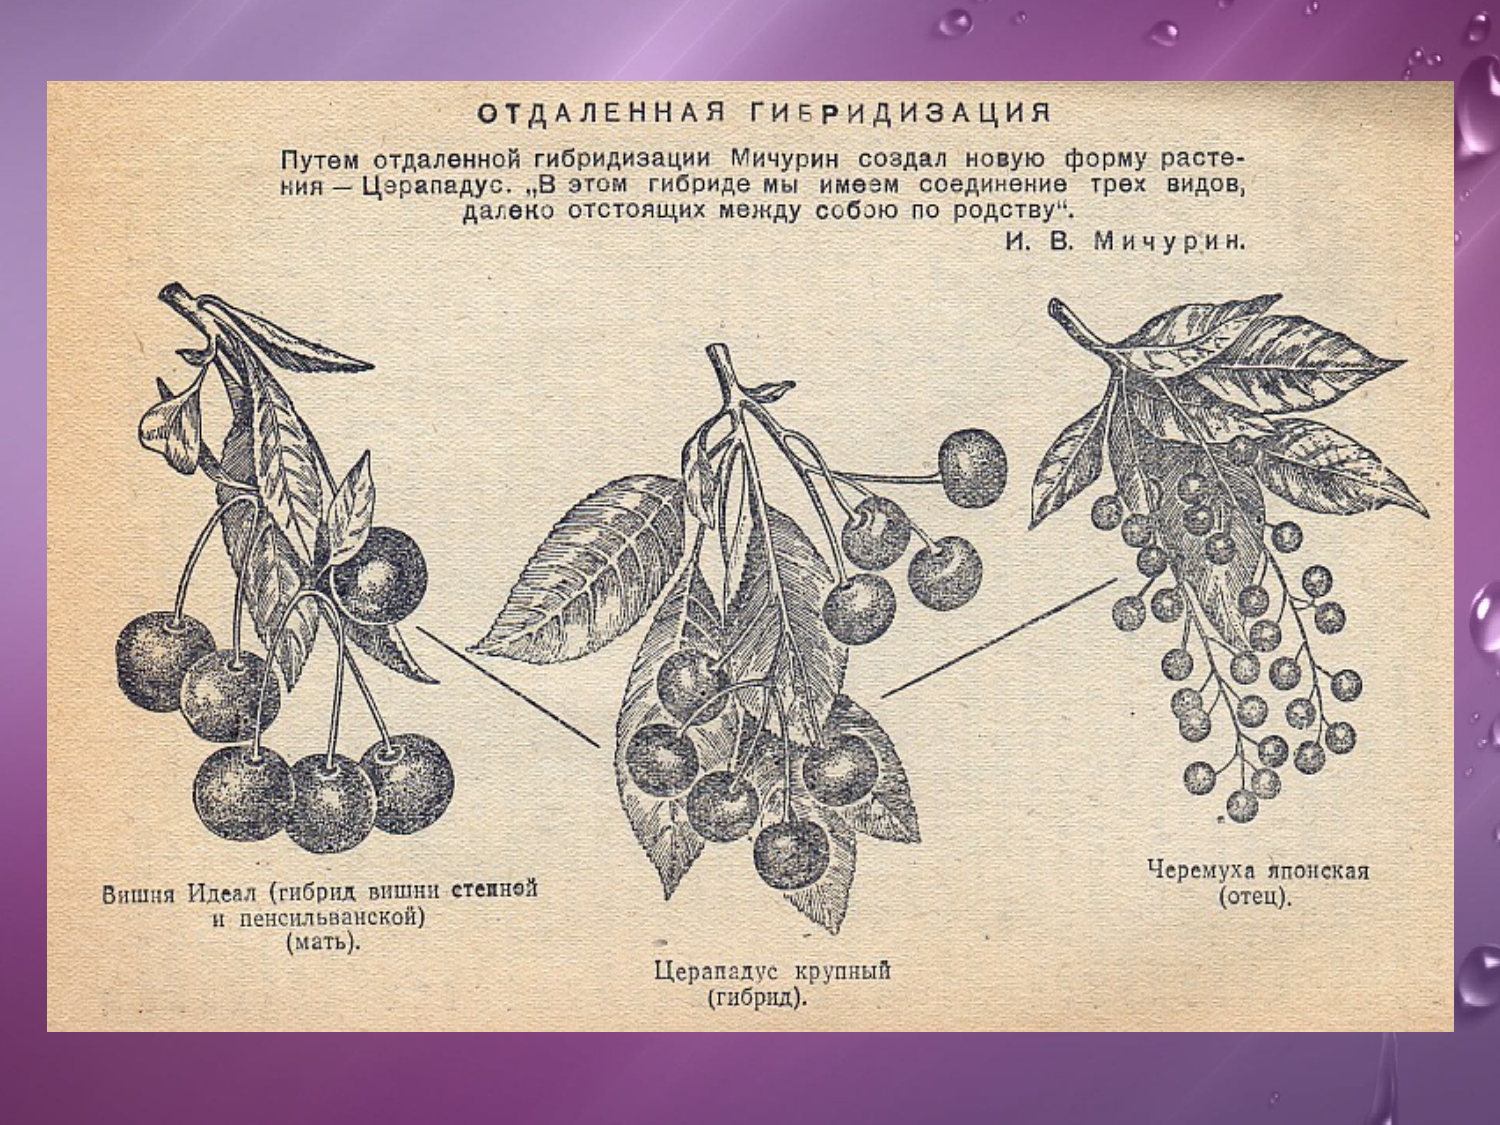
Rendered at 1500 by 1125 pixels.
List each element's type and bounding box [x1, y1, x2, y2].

picture [47, 81, 1454, 1032]
list [0, 0, 1500, 1125]
